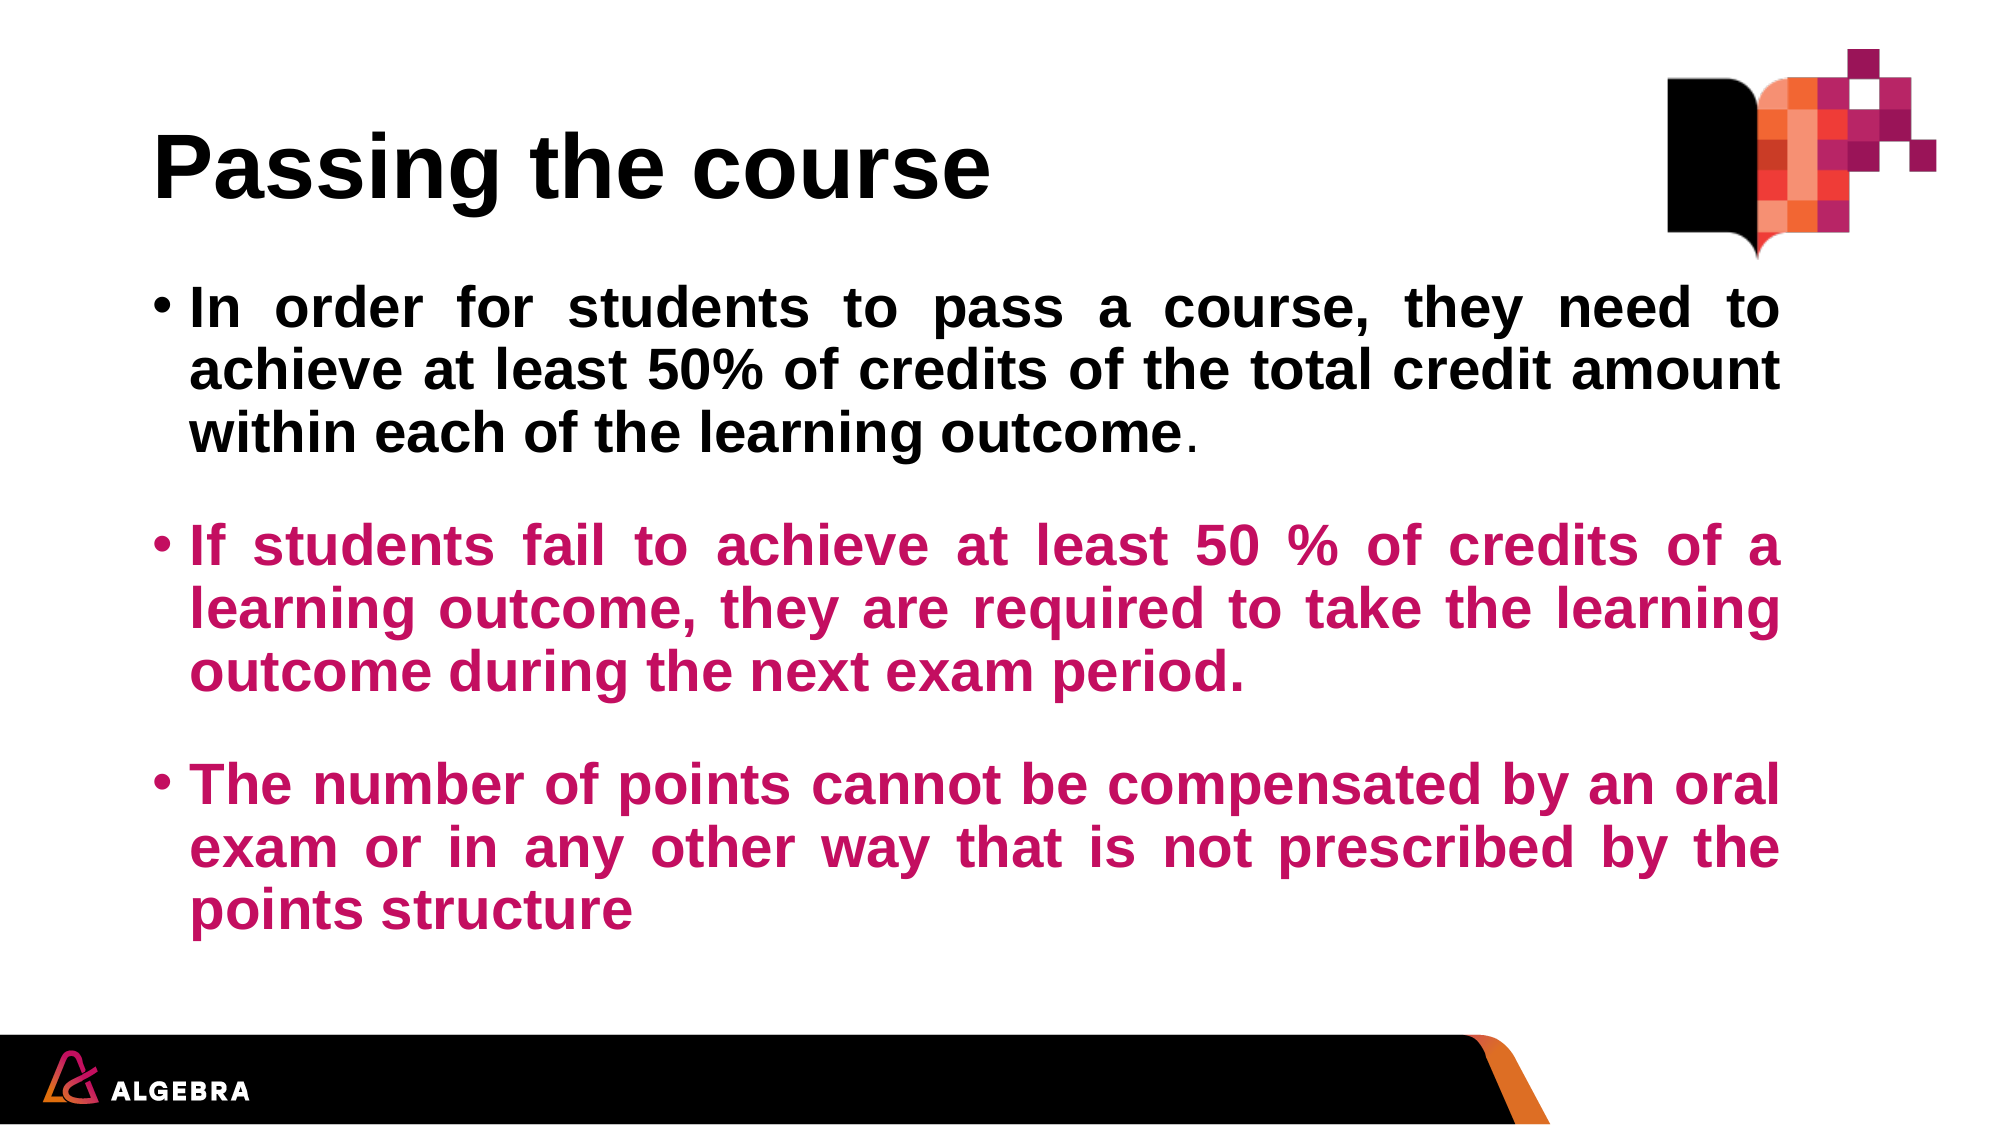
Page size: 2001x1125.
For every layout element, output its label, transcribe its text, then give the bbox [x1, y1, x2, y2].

picture [0, 1034, 1733, 1125]
picture [1667, 49, 1937, 260]
list In order for students to pass a course, they need to achieve at least 50% of credits of the total credit amount within each of the learning outcome. If students fail to achieve at least 50 % of credits of a learning outcome, they are required to take the learning outcome during the next exam period. The number of points cannot be compensated by an oral exam or in any other way that is not prescribed by the points structure [137, 269, 1799, 1023]
title Passing the course [137, 59, 1863, 278]
